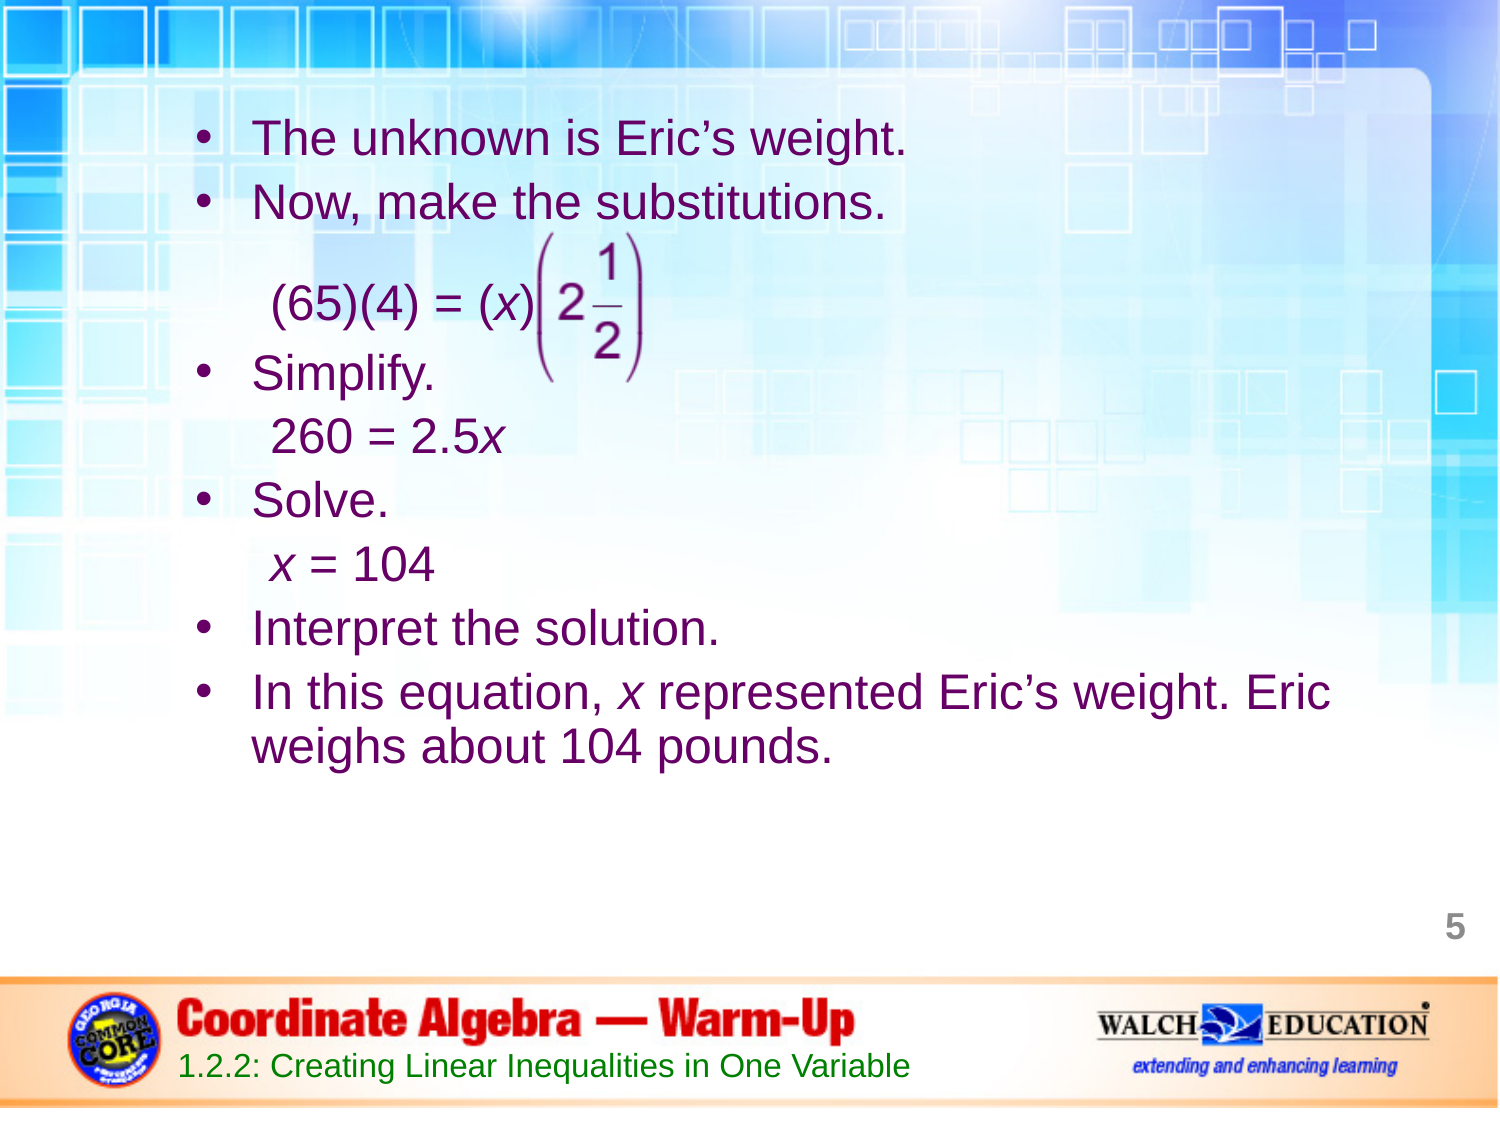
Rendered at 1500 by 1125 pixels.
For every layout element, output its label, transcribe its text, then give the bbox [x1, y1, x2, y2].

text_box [534, 227, 644, 384]
slide_number 5 [1361, 901, 1481, 949]
subtitle The unknown is Eric’s weight. Now, make the substitutions. (65)(4) = (x) Simplify. 260 = 2.5x Solve. x = 104 Interpret the solution. In this equation, x represented Eric’s weight. Eric weighs about 104 pounds. [105, 105, 1394, 966]
picture [0, 0, 1500, 1108]
list 1.2.2: Creating Linear Inequalities in One Variable [162, 1036, 1070, 1080]
